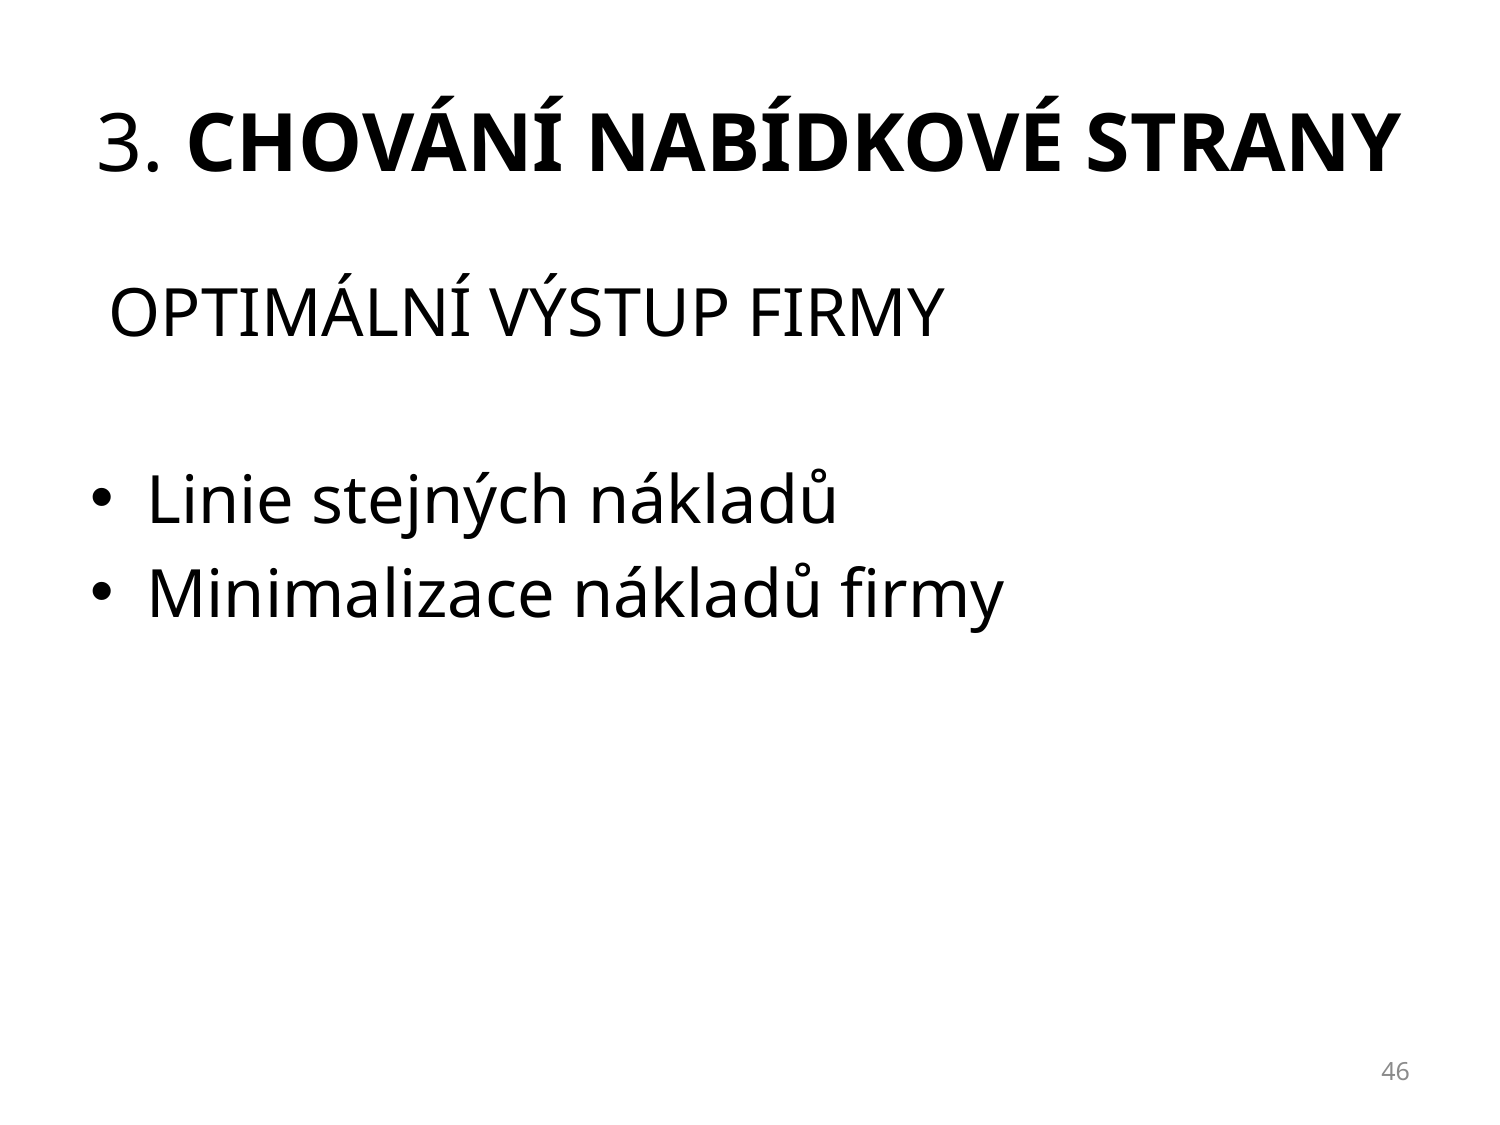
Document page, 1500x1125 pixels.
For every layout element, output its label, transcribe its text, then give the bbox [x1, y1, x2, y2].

slide_number 46 [1074, 1042, 1425, 1103]
title 3. chování NABÍDKOVÉ strany [75, 45, 1425, 233]
list OPTIMÁLNÍ VÝSTUP FIRMY Linie stejných nákladů Minimalizace nákladů firmy [75, 262, 1425, 1005]
